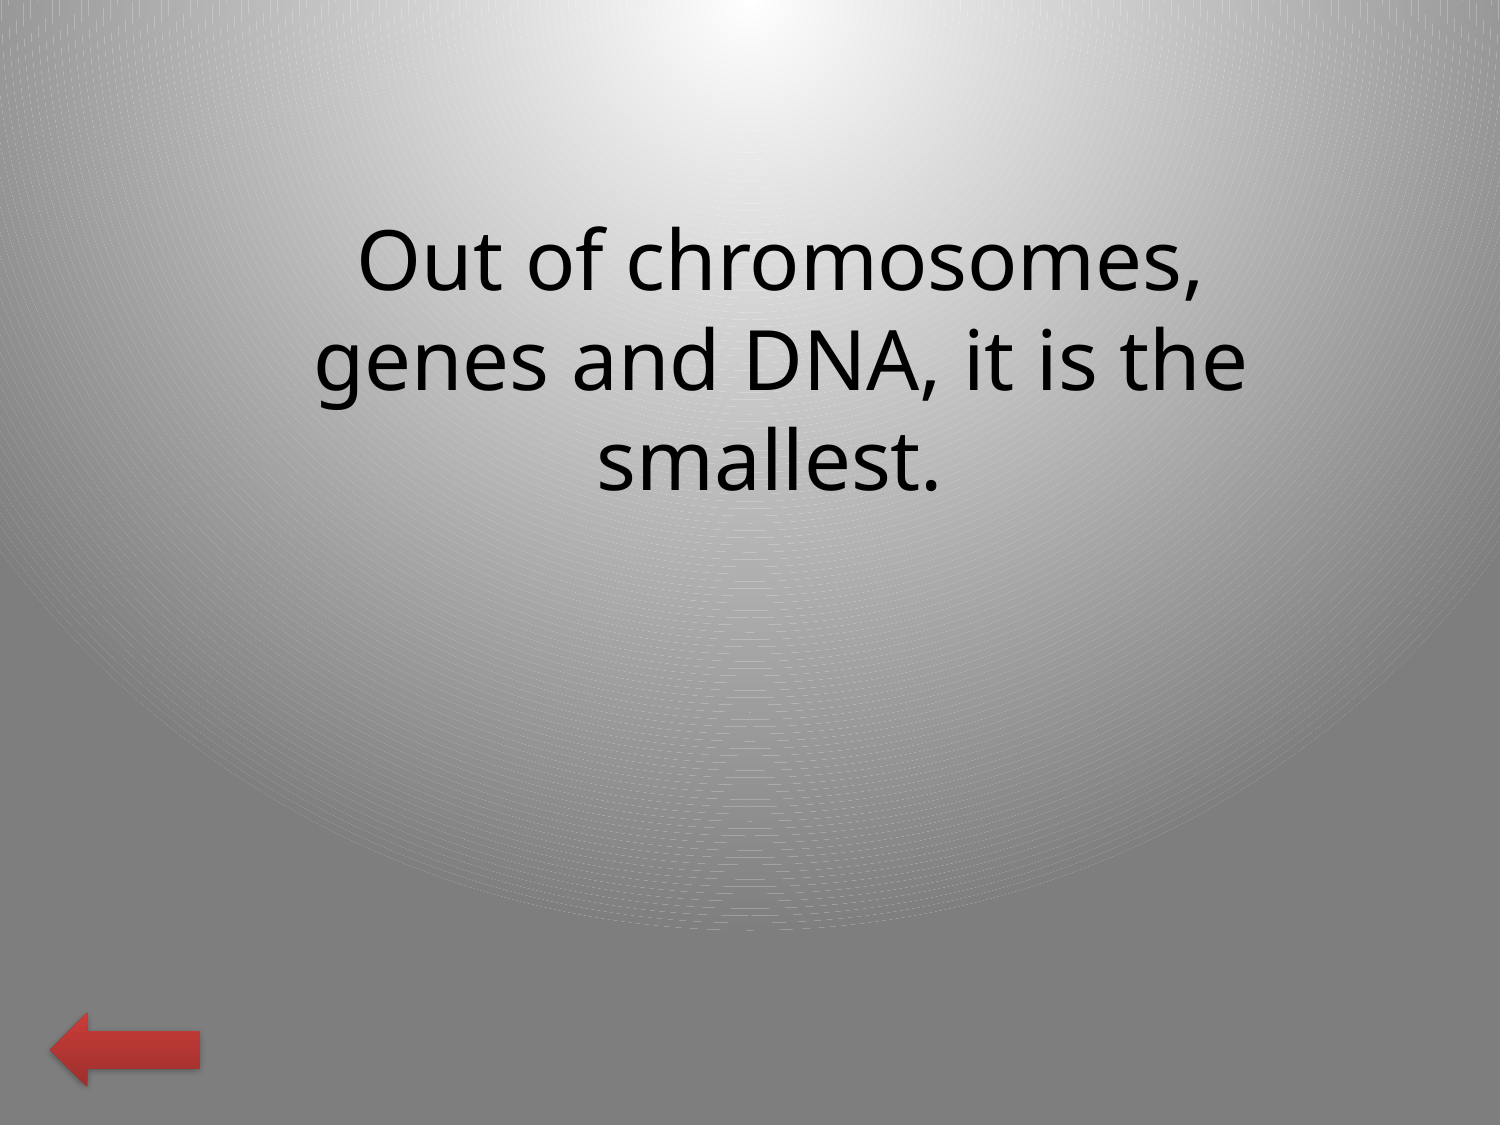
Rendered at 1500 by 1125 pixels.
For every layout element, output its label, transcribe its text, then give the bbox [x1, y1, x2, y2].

text_box [49, 1012, 200, 1088]
text_box Out of chromosomes, genes and DNA, it is the smallest. [224, 200, 1338, 515]
